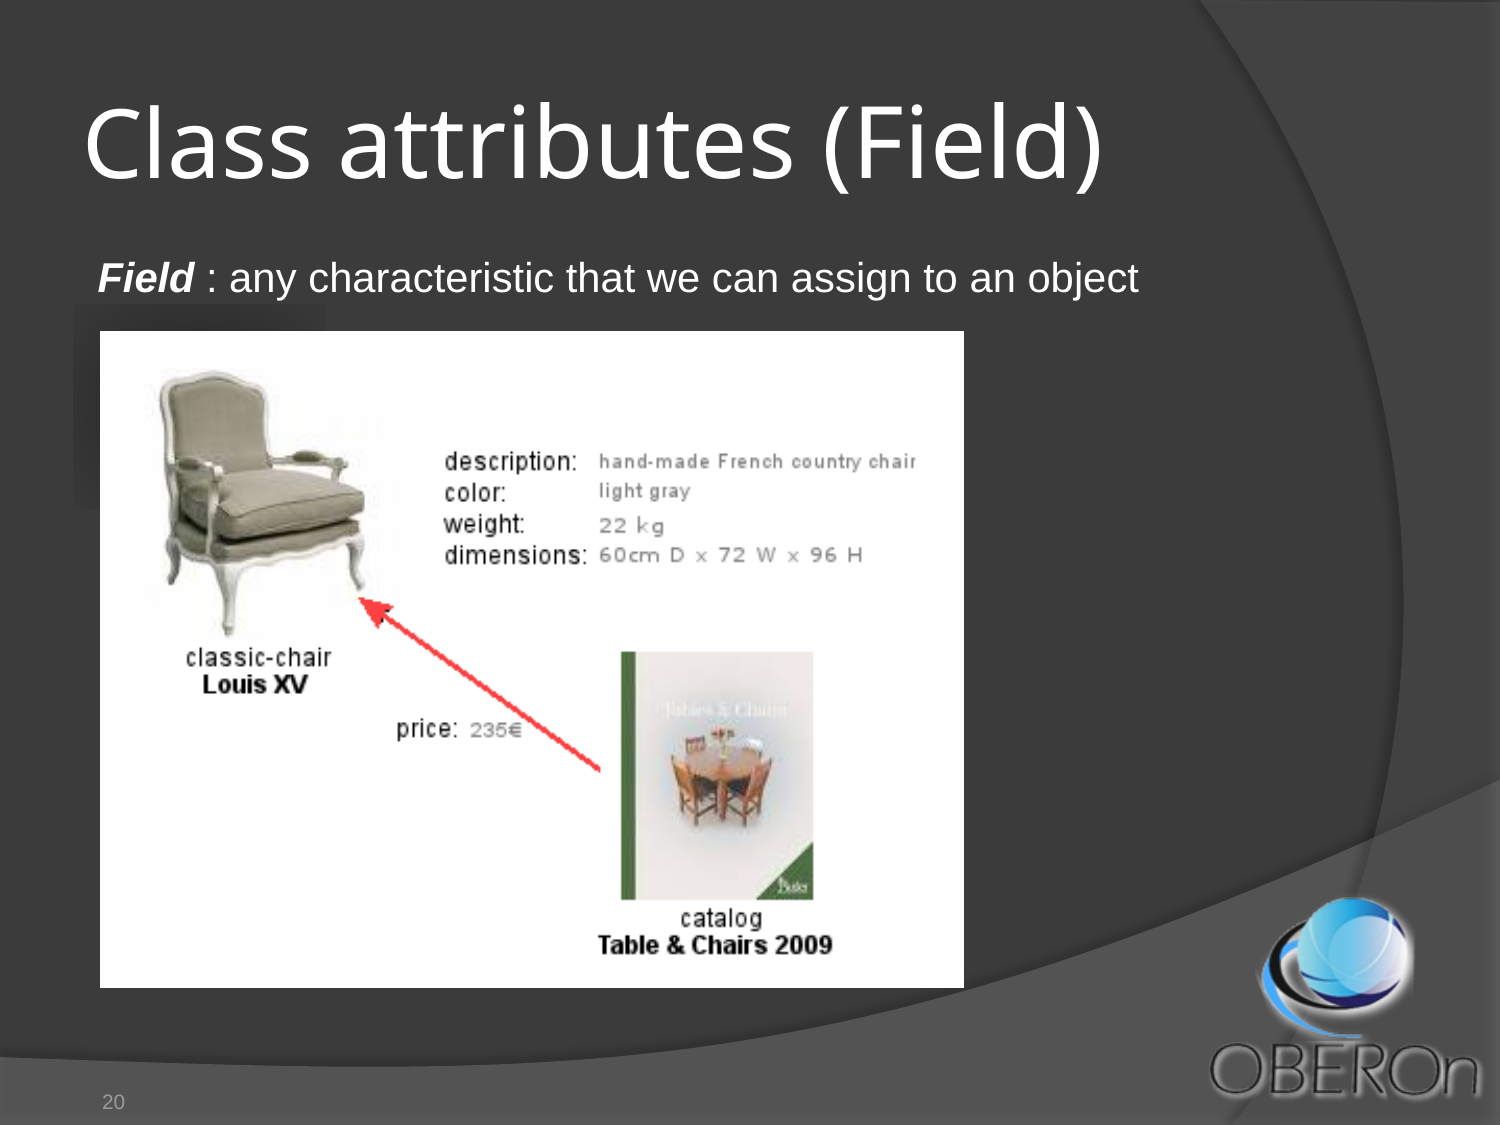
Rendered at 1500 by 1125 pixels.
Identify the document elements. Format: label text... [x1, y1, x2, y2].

slide_number 20 [0, 1053, 125, 1114]
title Class attributes (Field) [75, 45, 1341, 233]
list Field : any characteristic that we can assign to an object [76, 243, 1365, 356]
picture [100, 330, 964, 988]
picture [1198, 892, 1489, 1105]
